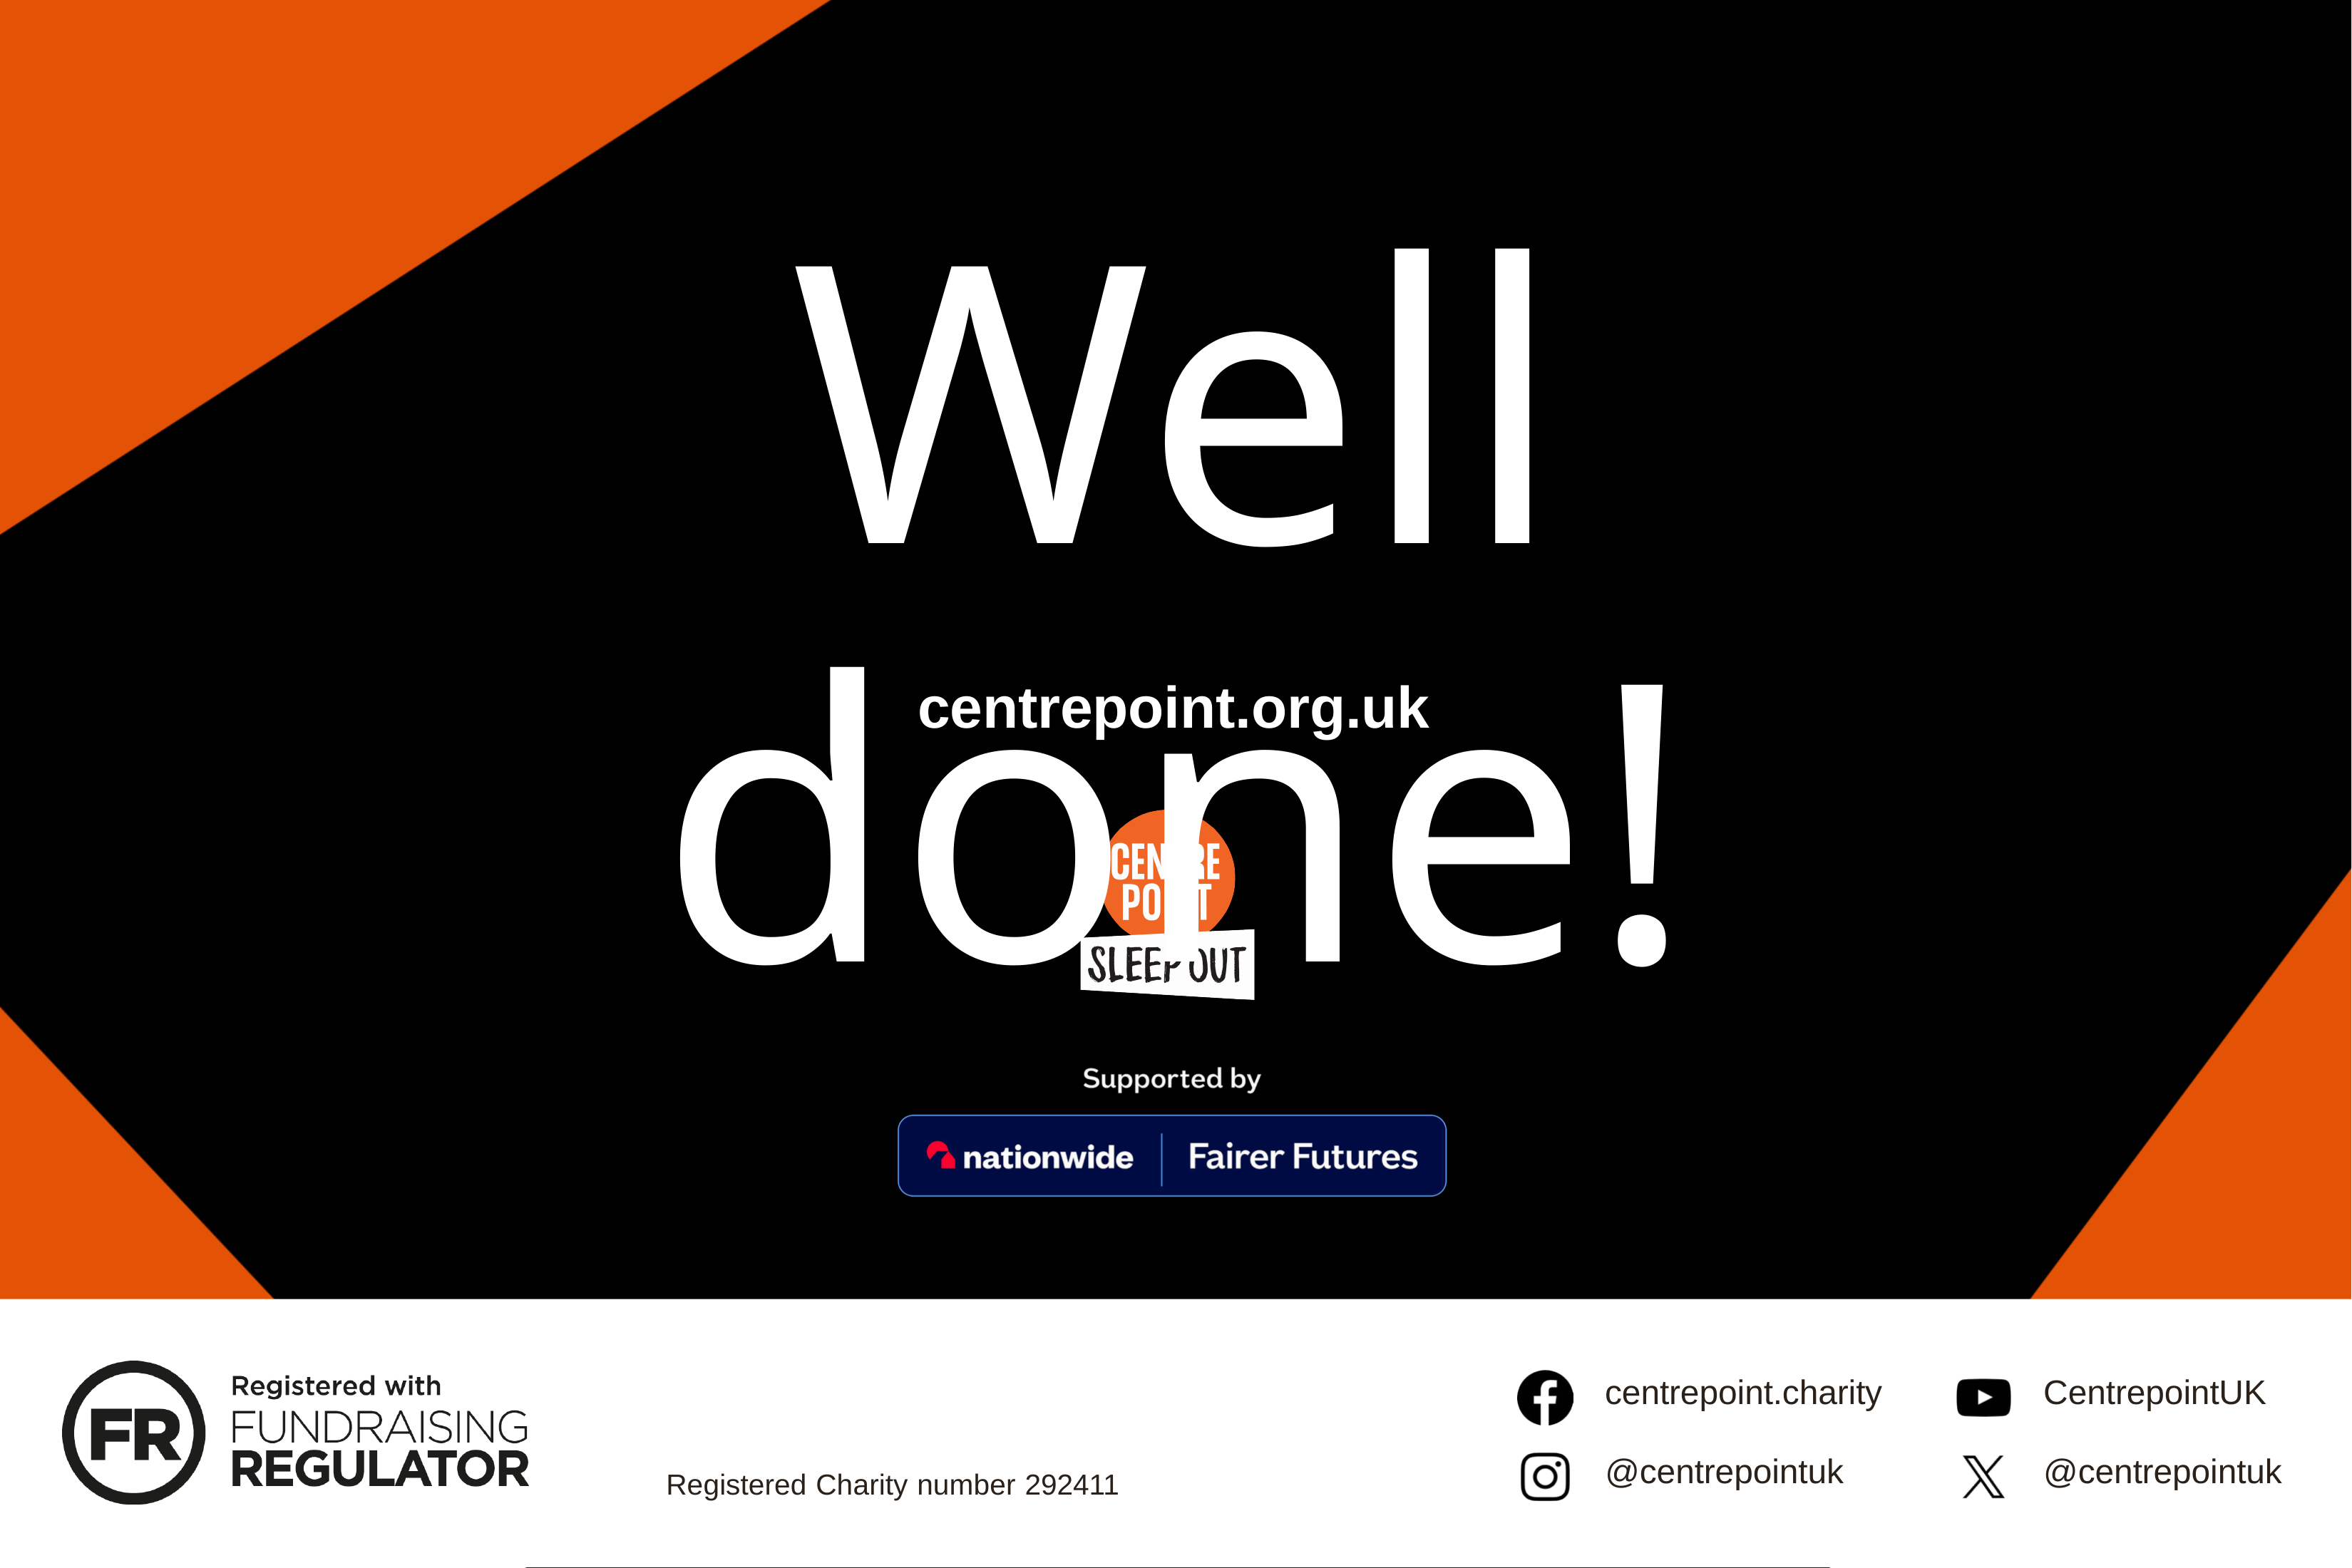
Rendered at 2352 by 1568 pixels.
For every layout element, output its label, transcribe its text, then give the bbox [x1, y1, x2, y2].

picture [62, 1361, 529, 1505]
picture [1517, 1449, 1573, 1505]
picture [0, 0, 2352, 1299]
title Well done! [376, 208, 1977, 643]
picture [1956, 1370, 2012, 1425]
picture [1517, 1370, 1573, 1425]
picture [1956, 1449, 2012, 1505]
